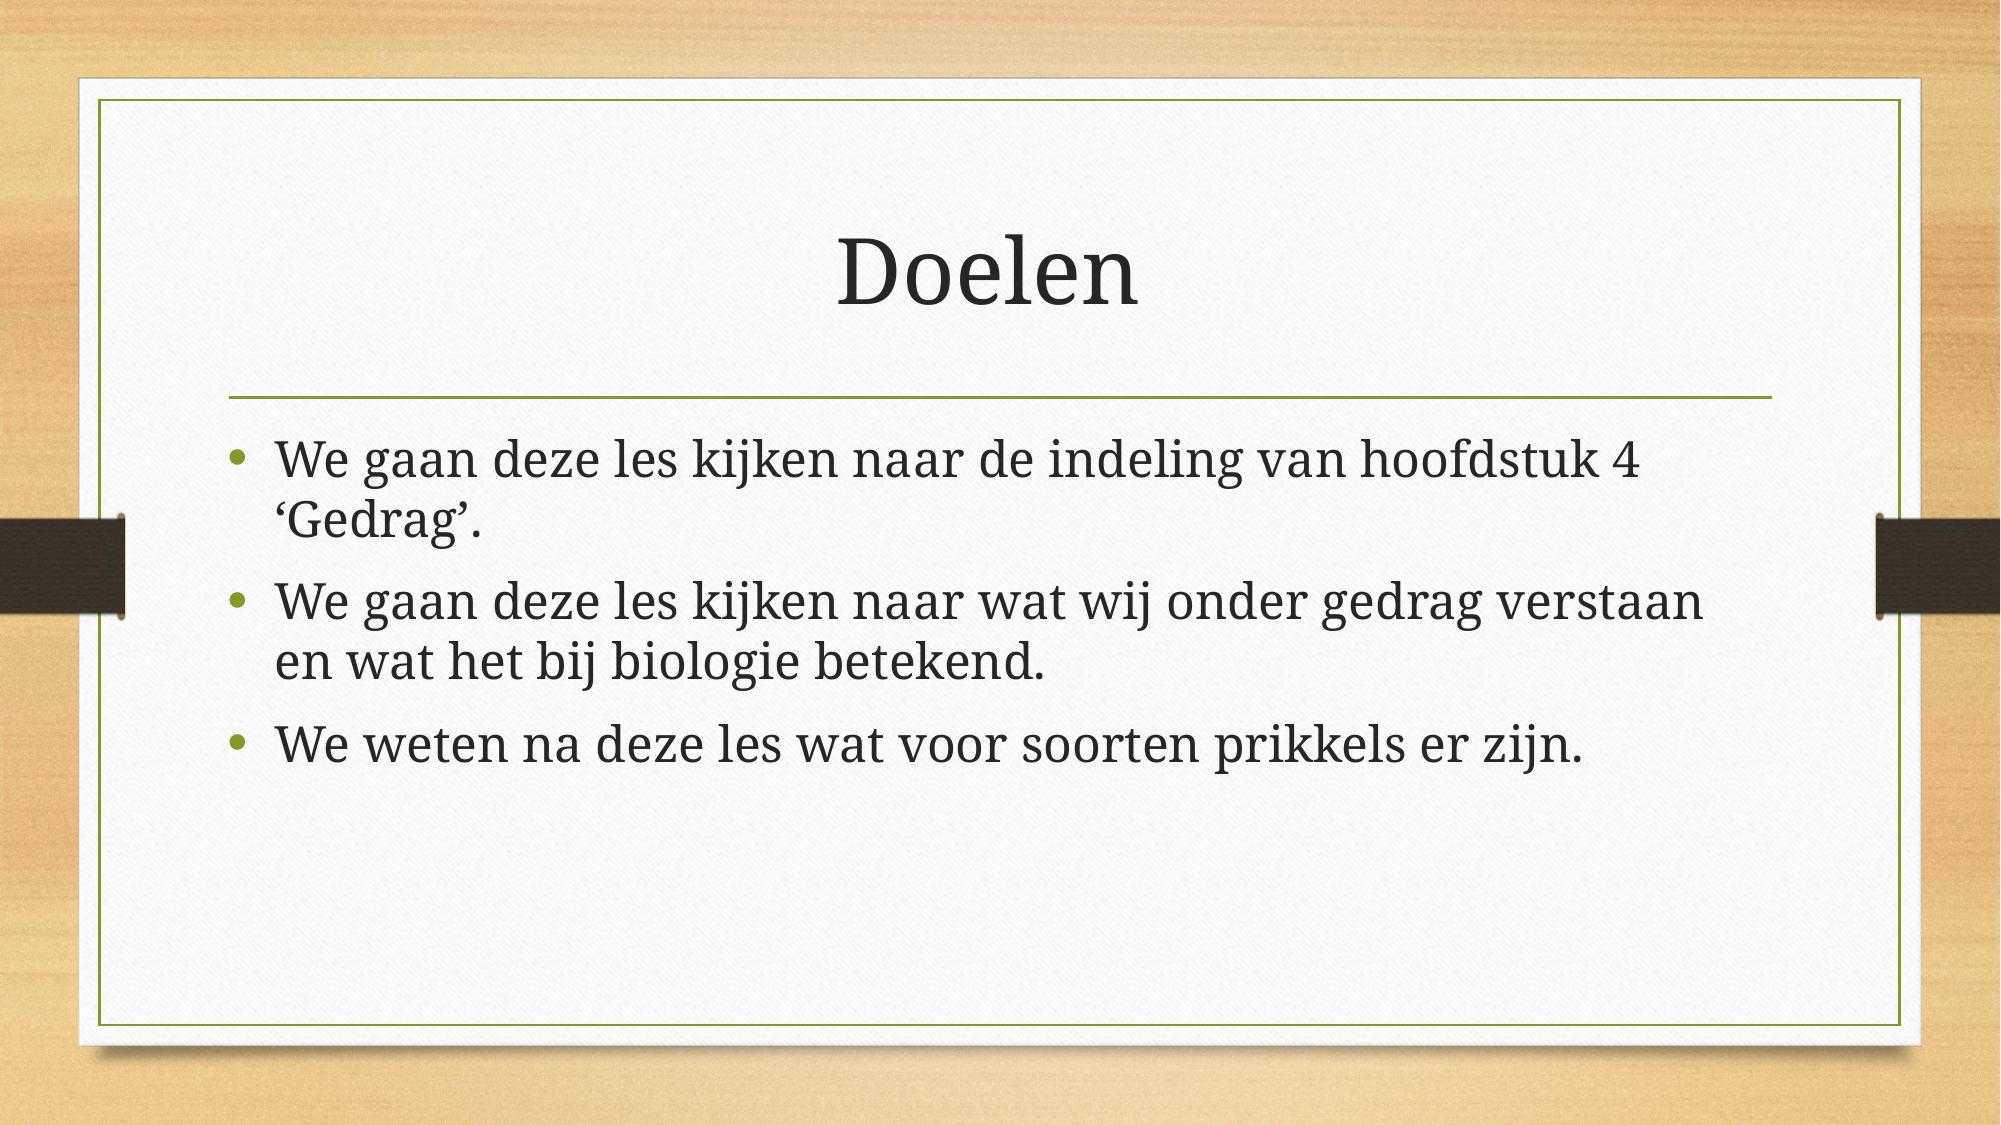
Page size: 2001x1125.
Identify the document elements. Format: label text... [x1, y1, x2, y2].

title Doelen [212, 161, 1788, 375]
list We gaan deze les kijken naar de indeling van hoofdstuk 4 ‘Gedrag’. We gaan deze les kijken naar wat wij onder gedrag verstaan en wat het bij biologie betekend. We weten na deze les wat voor soorten prikkels er zijn. [212, 419, 1788, 964]
picture [0, 0, 2001, 1125]
